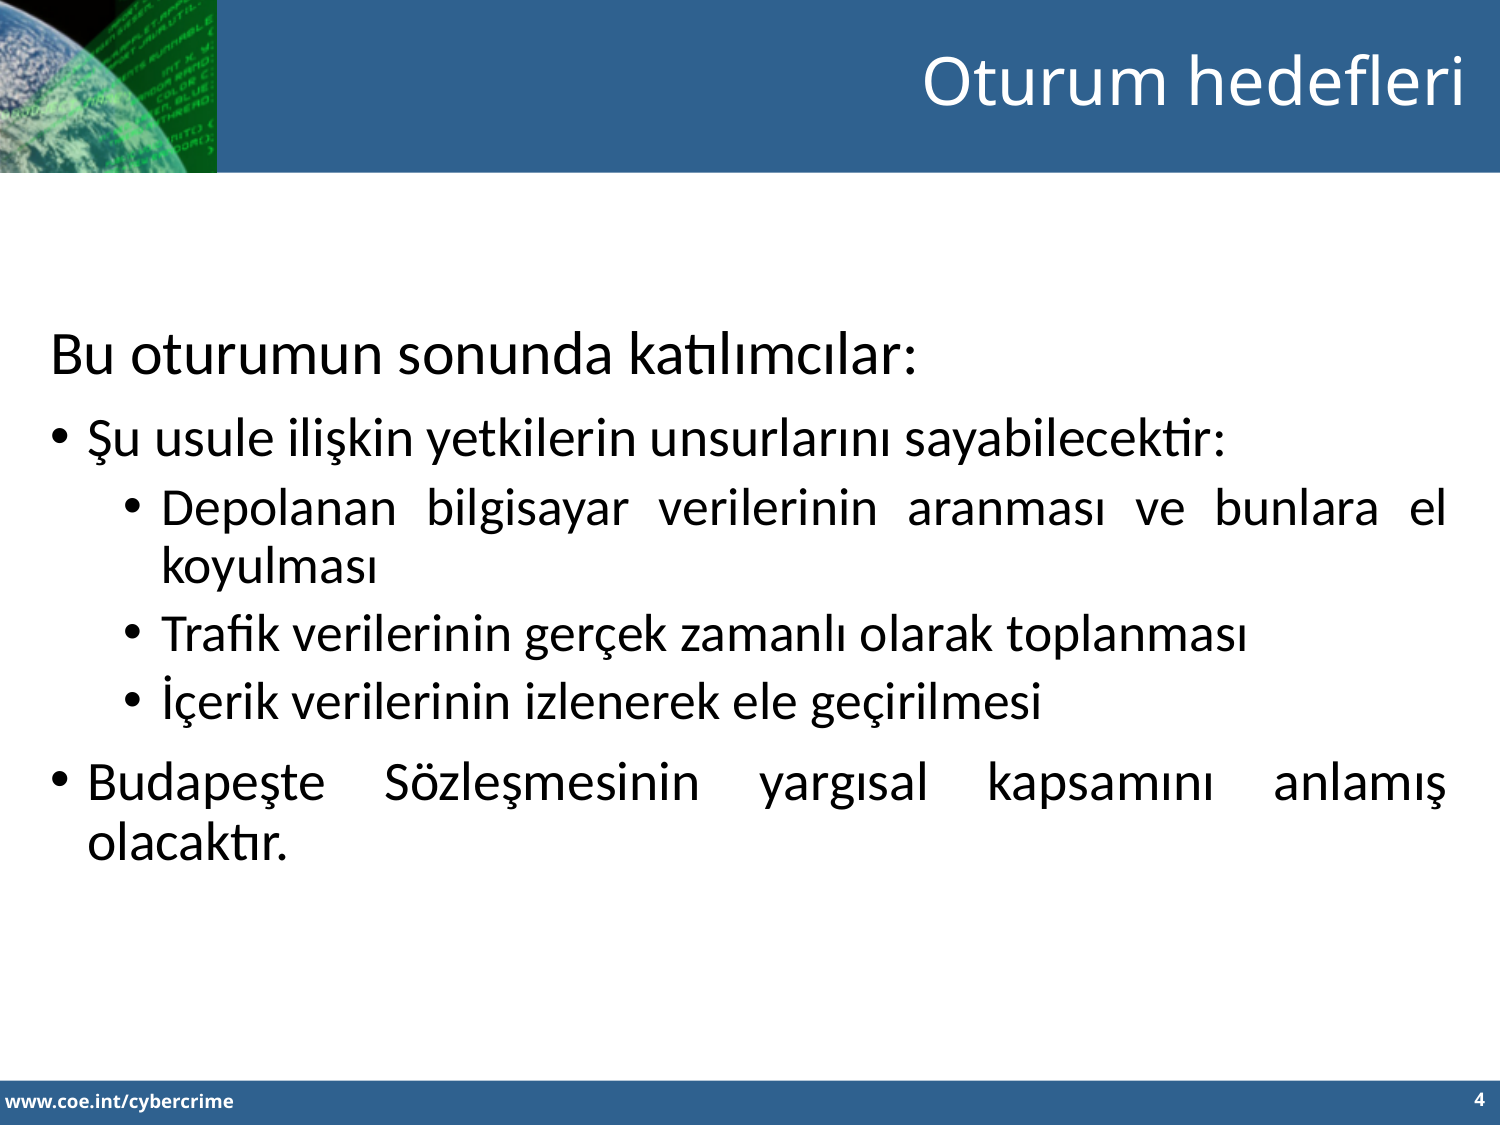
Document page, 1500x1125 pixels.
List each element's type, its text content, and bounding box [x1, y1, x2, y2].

picture [0, 1, 217, 173]
text_box Oturum hedefleri [230, 31, 1483, 126]
list Bu oturumun sonunda katılımcılar: Şu usule ilişkin yetkilerin unsurlarını sayabilecektir: Depolanan bilgisayar verilerinin aranması ve bunlara el koyulması Trafik verilerinin gerçek zamanlı olarak toplanması İçerik verilerinin izlenerek ele geçirilmesi Budapeşte Sözleşmesinin yargısal kapsamını anlamış olacaktır. [35, 313, 1465, 884]
